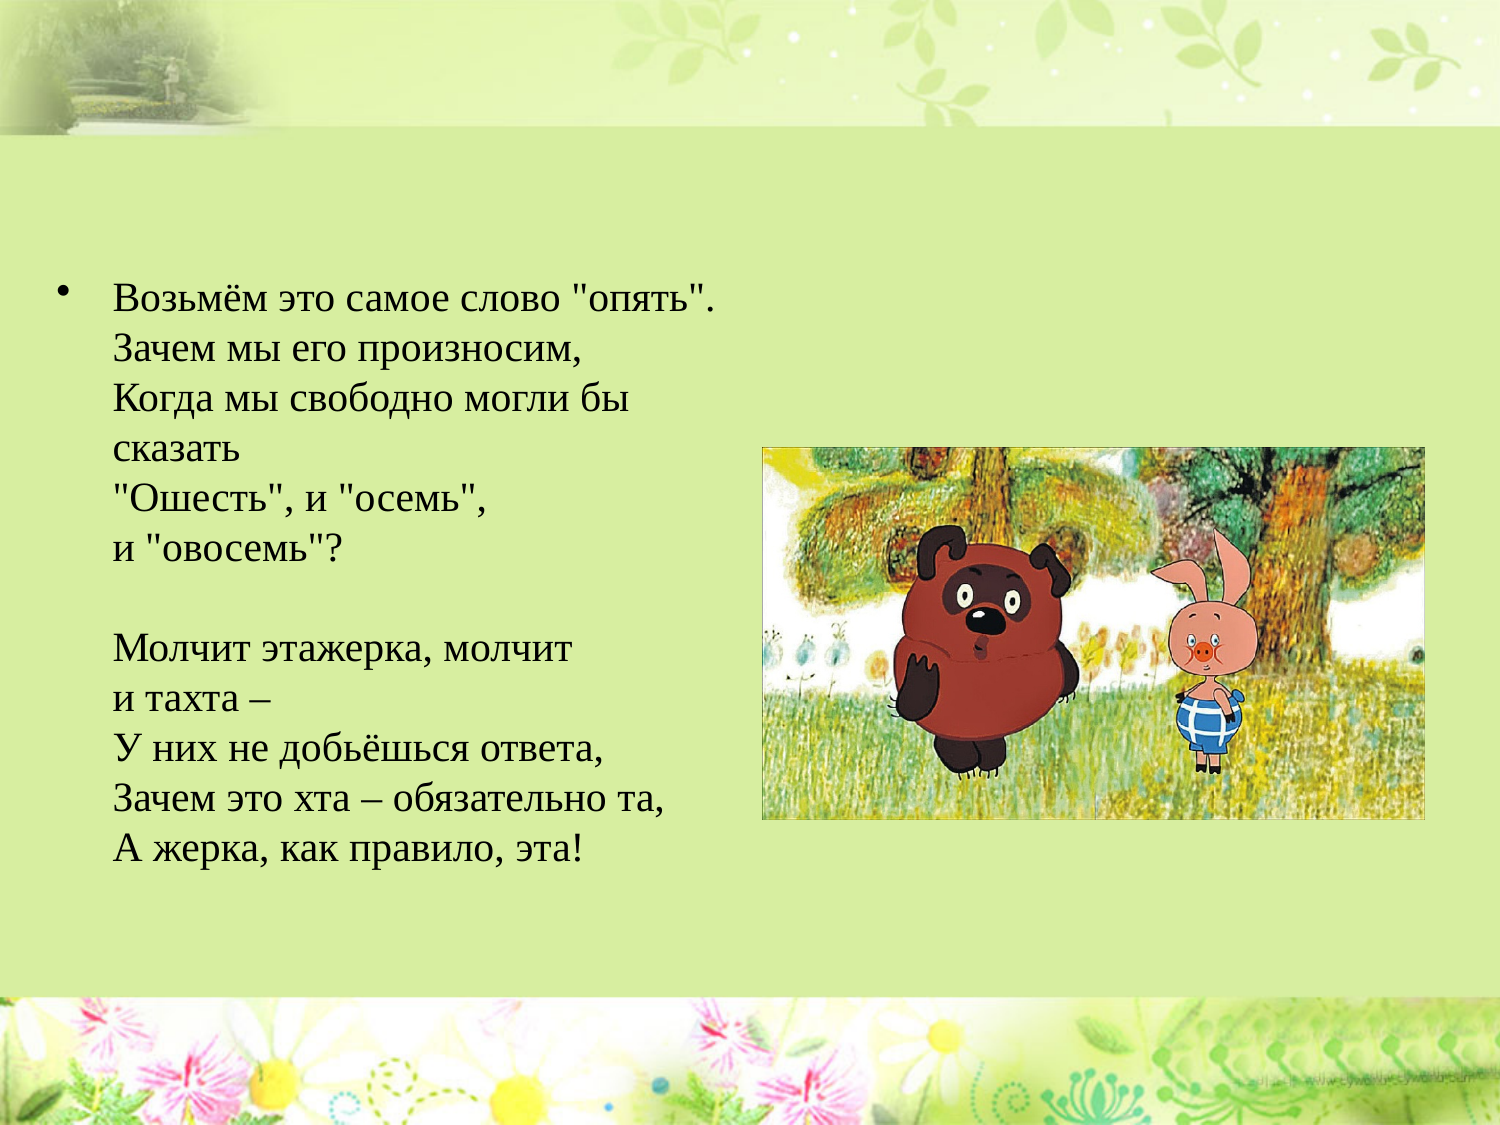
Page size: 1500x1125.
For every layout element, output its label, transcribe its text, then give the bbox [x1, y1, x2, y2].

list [762, 447, 1426, 821]
list Возьмём это самое слово "опять". Зачем мы его произносим, Когда мы свободно могли бы сказать "Ошесть", и "осемь", и "овосемь"? Молчит этажерка, молчит и тахта – У них не добьёшься ответа, Зачем это хта – обязательно та, А жерка, как правило, эта! [41, 262, 738, 1006]
picture [0, 0, 1500, 1125]
